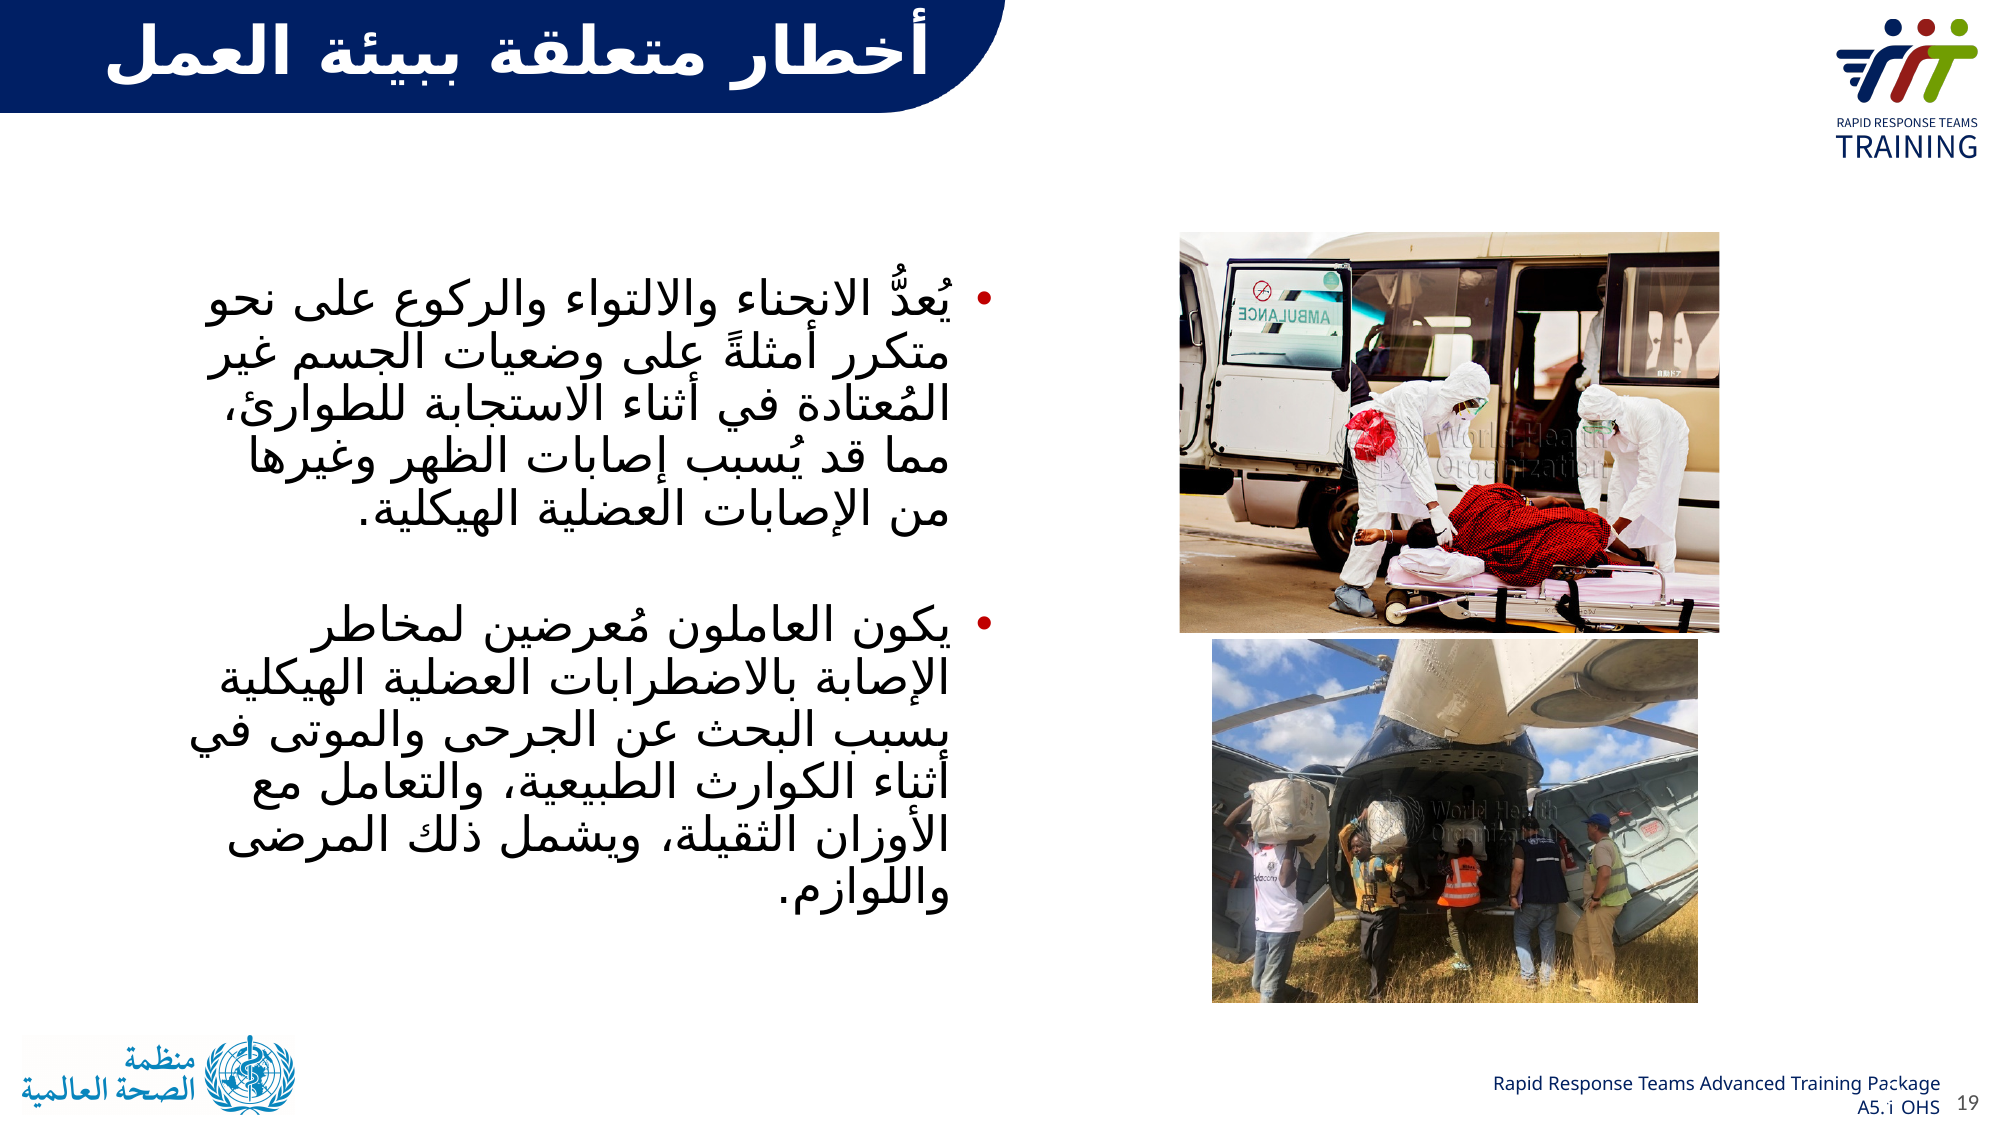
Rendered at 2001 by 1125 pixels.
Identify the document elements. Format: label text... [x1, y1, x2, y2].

picture [1179, 232, 1720, 633]
list يُعدُّ الانحناء والالتواء والركوع على نحو متكرر أمثلةً على وضعيات الجسم غير المُعتادة في أثناء الاستجابة للطوارئ، مما قد يُسبب إصابات الظهر وغيرها من الإصابات العضلية الهيكلية. يكون العاملون مُعرضين لمخاطر الإصابة بالاضطرابات العضلية الهيكلية بسبب البحث عن الجرحى والموتى في أثناء الكوارث الطبيعية، والتعامل مع الأوزان الثقيلة، ويشمل ذلك المرضى واللوازم. [178, 201, 1001, 967]
picture [22, 1035, 295, 1115]
slide_number 19 [1882, 1037, 1930, 1092]
picture [1212, 639, 1698, 1004]
picture [1835, 19, 1978, 167]
title أخطار متعلقة ببيئة العمل [30, 0, 941, 107]
picture [252, 1050, 258, 1059]
picture [0, 0, 1006, 113]
